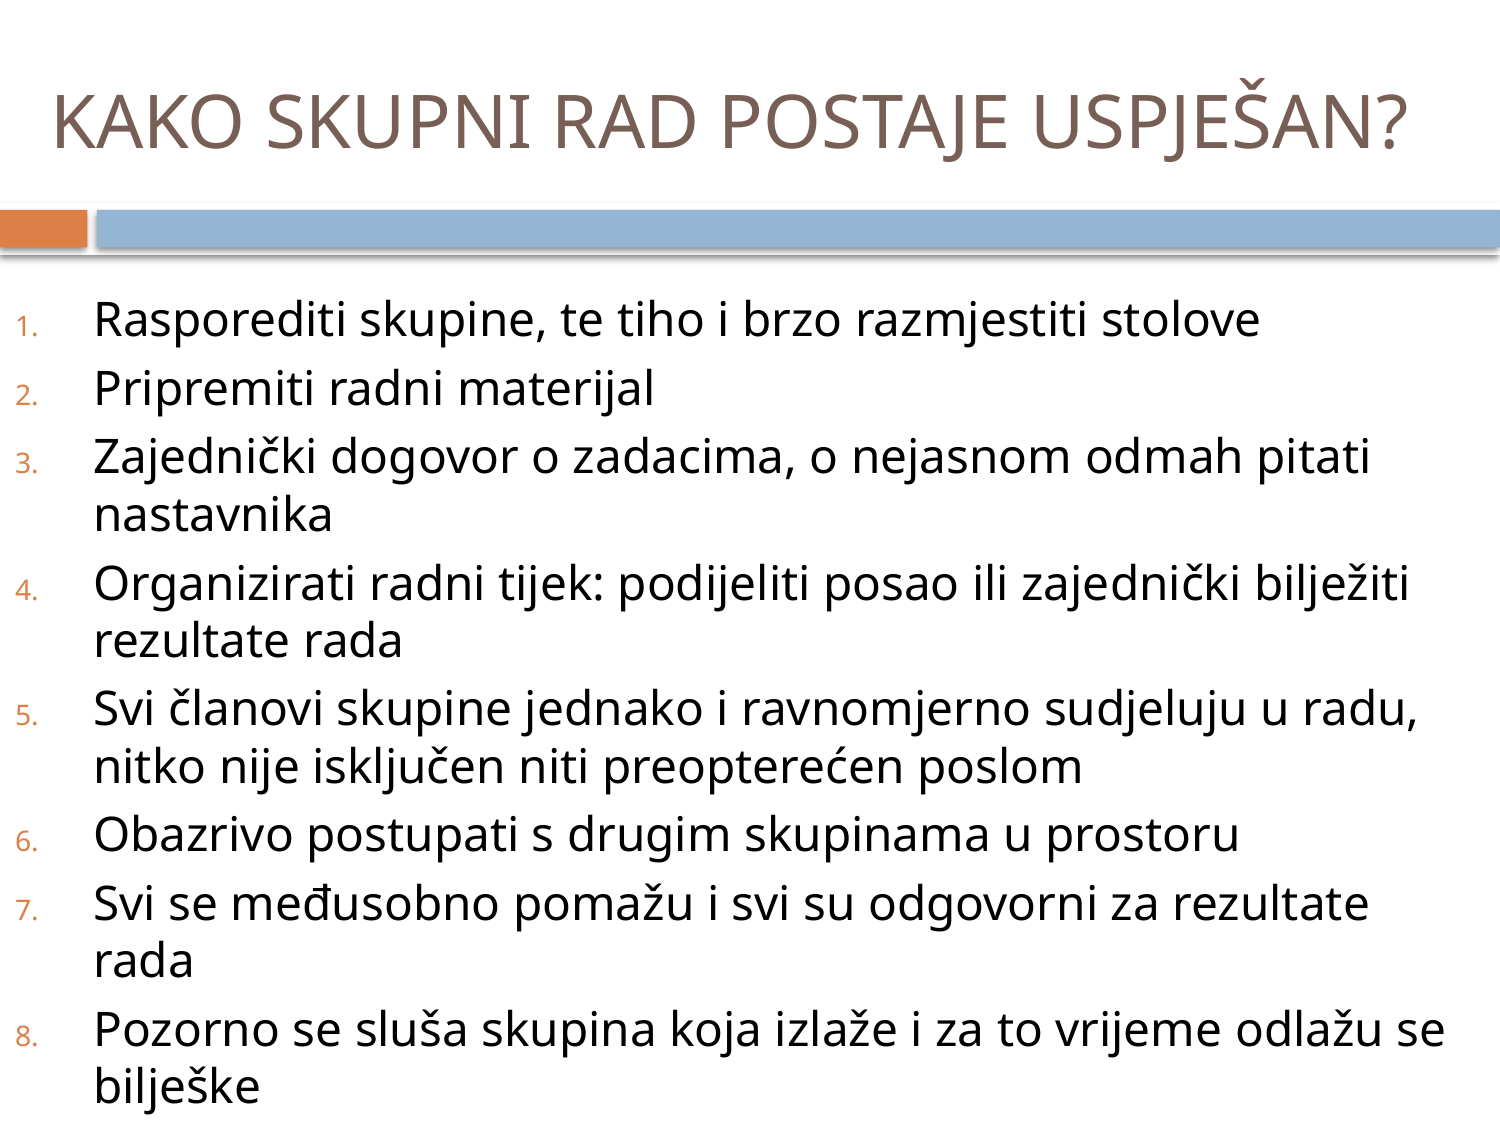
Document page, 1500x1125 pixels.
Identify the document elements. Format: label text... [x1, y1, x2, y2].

title KAKO SKUPNI RAD POSTAJE USPJEŠAN? [34, 37, 1477, 201]
list Rasporediti skupine, te tiho i brzo razmjestiti stolove Pripremiti radni materijal Zajednički dogovor o zadacima, o nejasnom odmah pitati nastavnika Organizirati radni tijek: podijeliti posao ili zajednički bilježiti rezultate rada Svi članovi skupine jednako i ravnomjerno sudjeluju u radu, nitko nije isključen niti preopterećen poslom Obazrivo postupati s drugim skupinama u prostoru Svi se međusobno pomažu i svi su odgovorni za rezultate rada Pozorno se sluša skupina koja izlaže i za to vrijeme odlažu se bilješke [0, 281, 1500, 1125]
